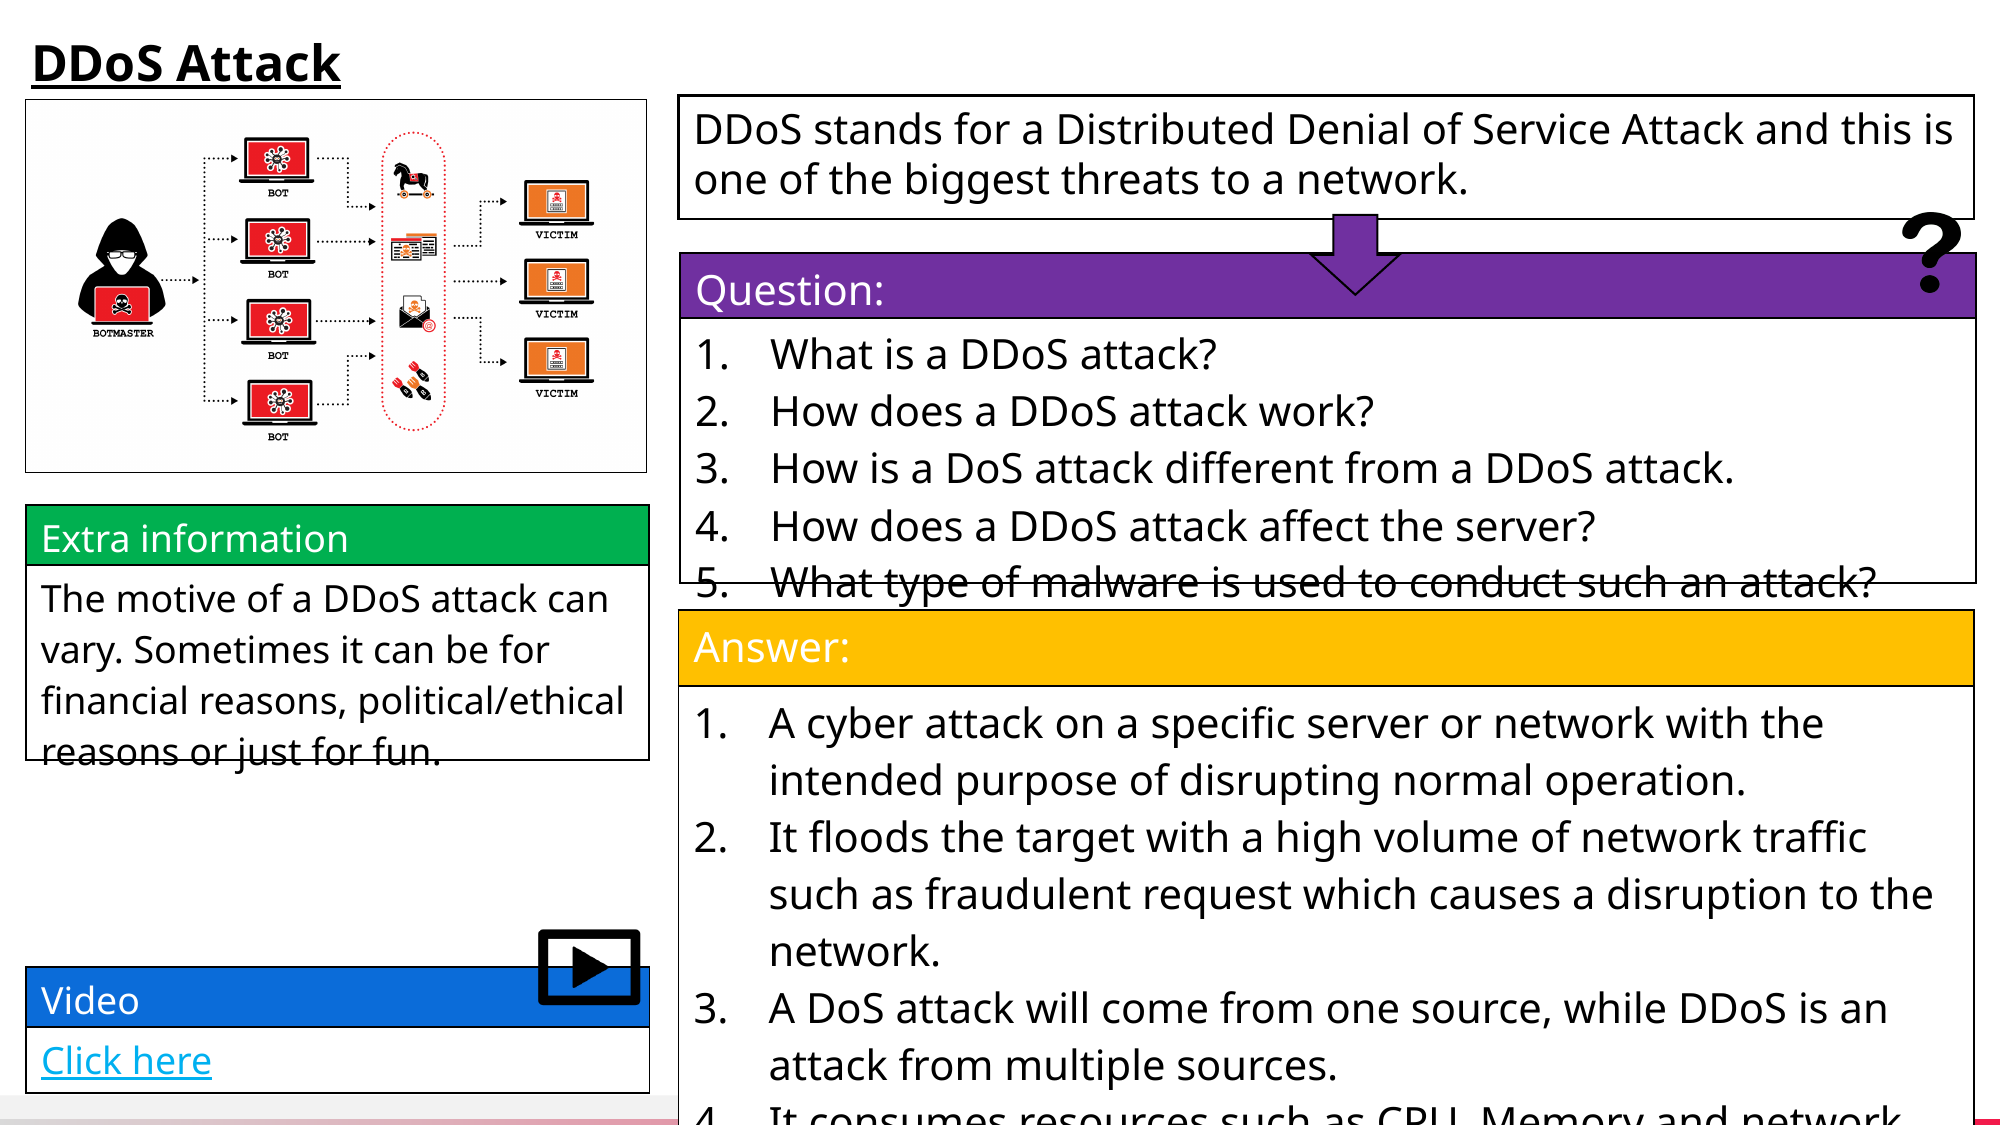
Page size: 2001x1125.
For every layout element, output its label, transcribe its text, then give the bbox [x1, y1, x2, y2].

picture [528, 906, 650, 1028]
picture [25, 99, 647, 473]
table_cell Click here [27, 1028, 649, 1092]
table_header Question: [681, 254, 1975, 317]
table_header Extra information [27, 506, 648, 564]
picture [1887, 212, 1976, 293]
text_box DDoS Attack [16, 23, 1086, 99]
table_cell A cyber attack on a specific server or network with the intended purpose of disrupting normal operation. It floods the target with a high volume of network traffic such as fraudulent request which causes a disruption to the network. A DoS attack will come from one source, while DDoS is an attack from multiple sources. It consumes resources such as CPU, Memory and network bandwidth. Bots [679, 687, 1973, 1125]
table_header Answer: [679, 611, 1973, 685]
table_header Video [27, 968, 528, 1026]
text_box [1308, 213, 1403, 297]
table_cell The motive of a DDoS attack can vary. Sometimes it can be for financial reasons, political/ethical reasons or just for fun. [27, 566, 648, 759]
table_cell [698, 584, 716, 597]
text_box DDoS stands for a Distributed Denial of Service Attack and this is one of the biggest threats to a network. [677, 94, 1975, 220]
table_cell What is a DDoS attack? How does a DDoS attack work? How is a DoS attack different from a DDoS attack. How does a DDoS attack affect the server? What type of malware is used to conduct such an attack? [681, 319, 1975, 582]
